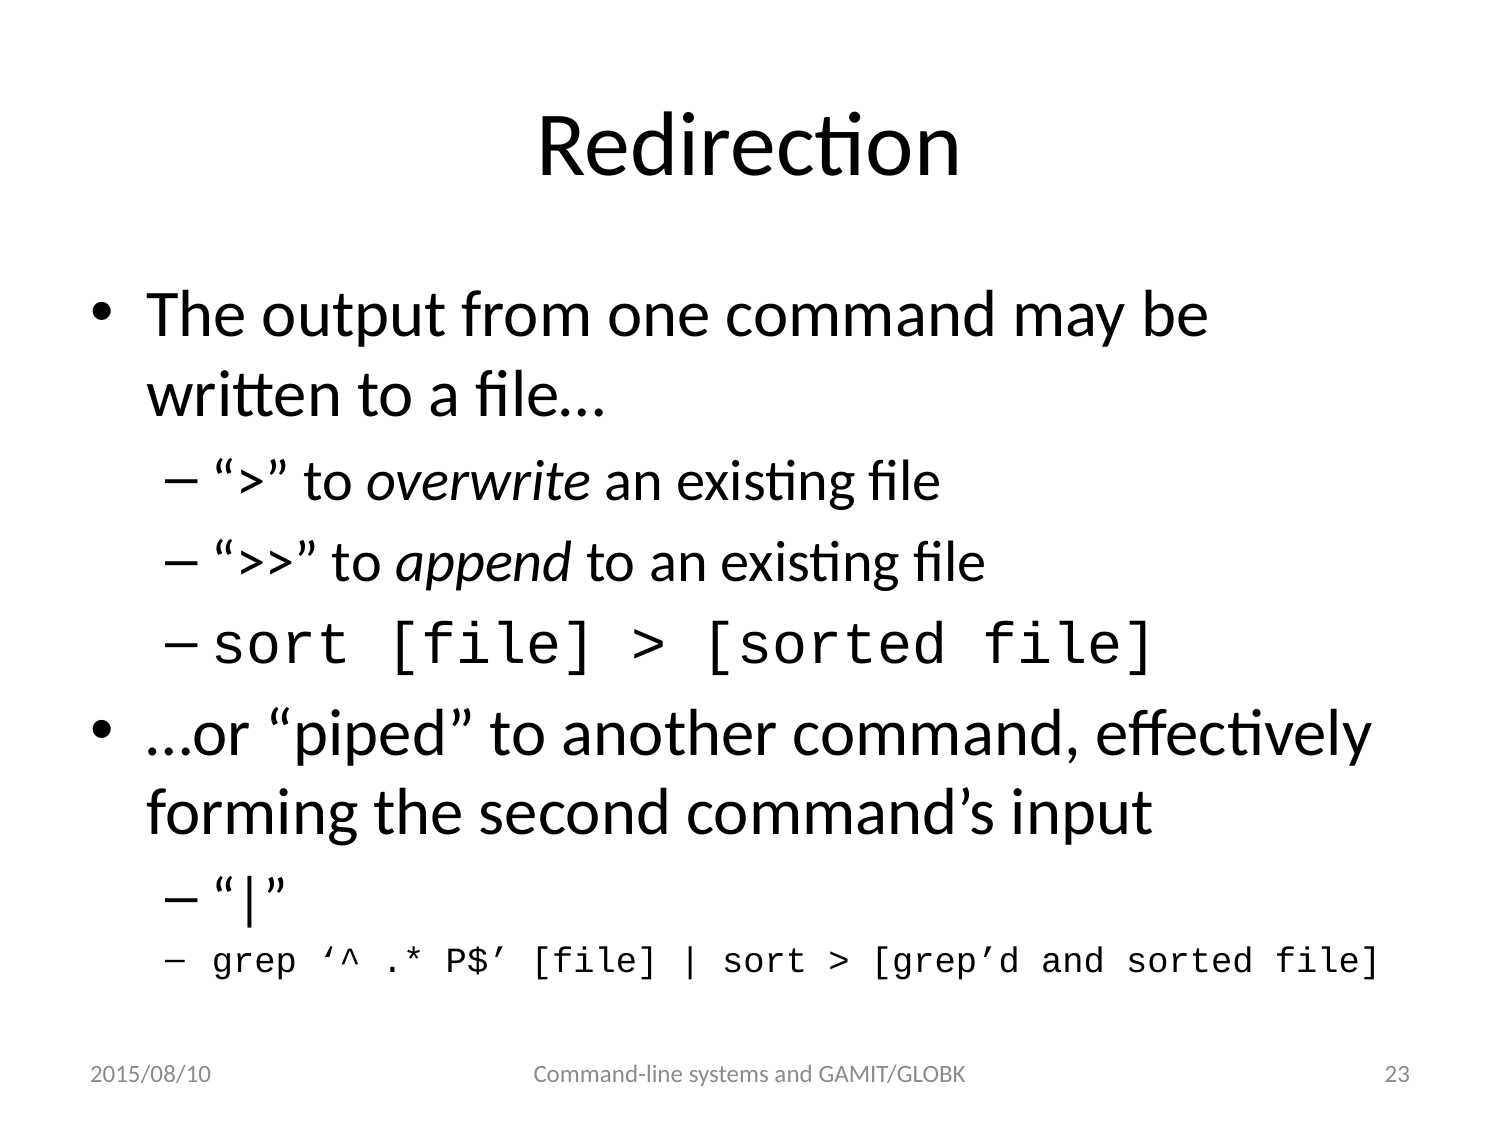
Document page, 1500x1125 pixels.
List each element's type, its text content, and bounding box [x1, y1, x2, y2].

footer Command-line systems and GAMIT/GLOBK [512, 1042, 988, 1103]
slide_number 23 [1074, 1042, 1425, 1103]
title Redirection [75, 45, 1425, 233]
list The output from one command may be written to a file… “>” to overwrite an existing file “>>” to append to an existing file sort [file] > [sorted file] …or “piped” to another command, effectively forming the second command’s input “|” grep ‘^ .* P$’ [file] | sort > [grep’d and sorted file] [75, 262, 1425, 1005]
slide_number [75, 1042, 425, 1103]
